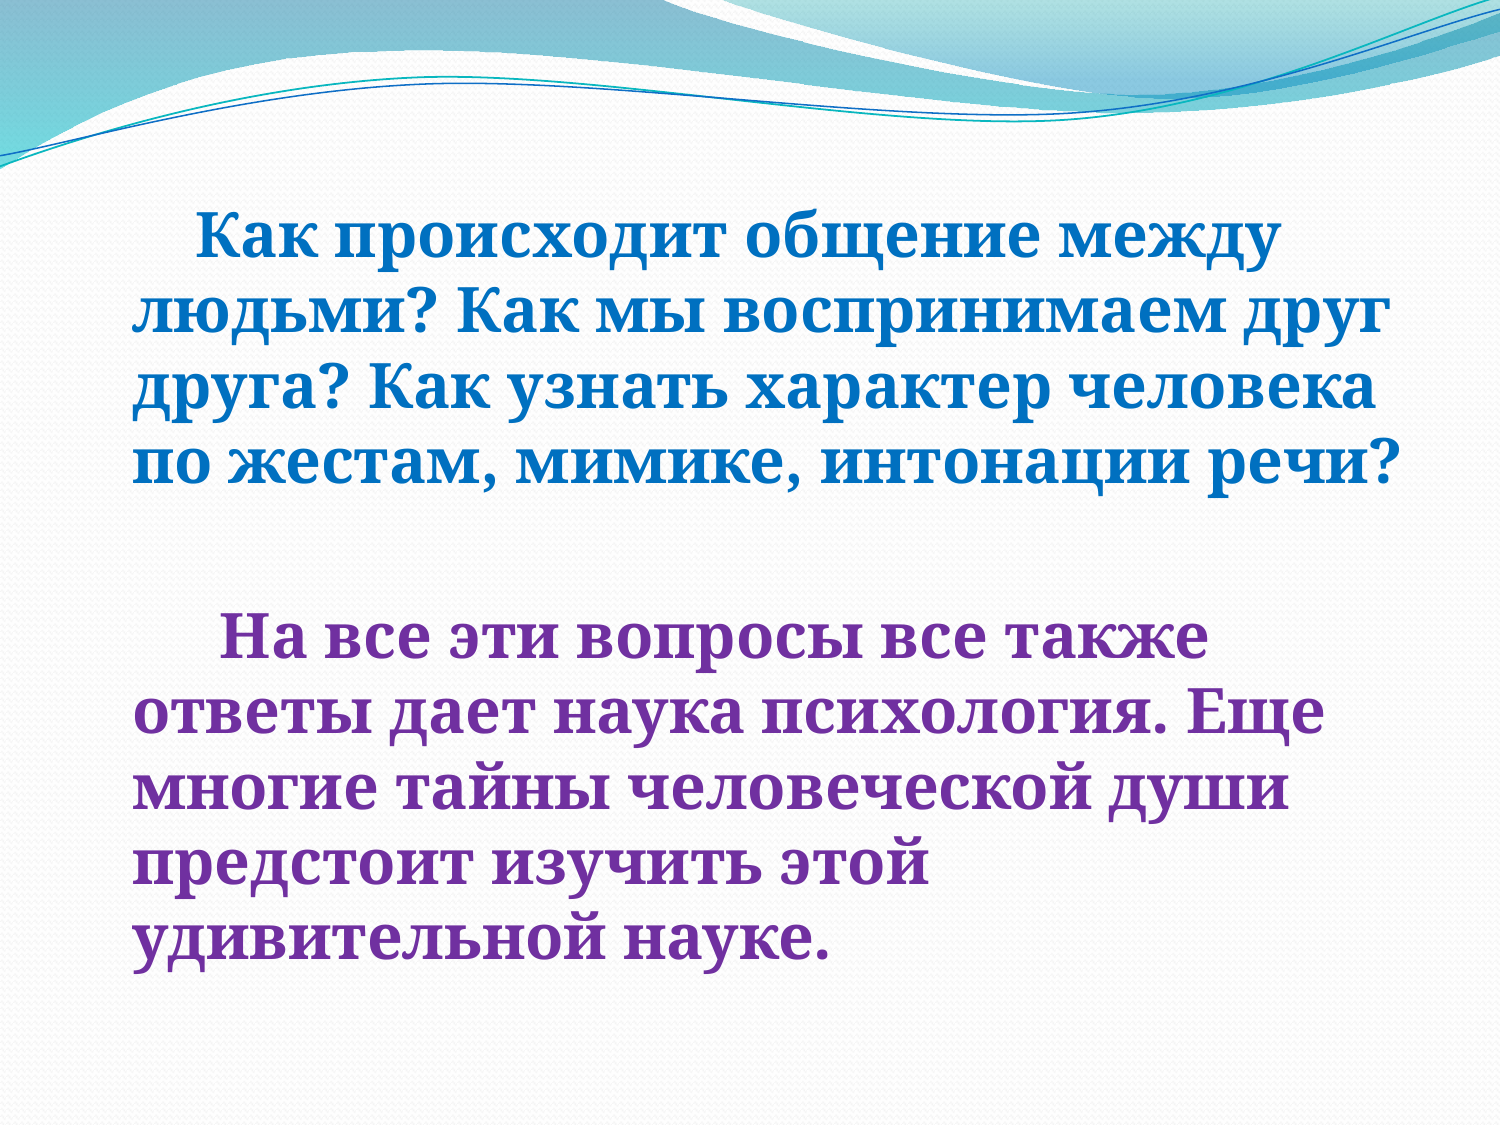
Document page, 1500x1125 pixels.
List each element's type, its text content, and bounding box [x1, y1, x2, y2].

list Как происходит общение между людьми? Как мы воспринимаем друг друга? Как узнать характер человека по жестам, мимике, интонации речи? На все эти вопросы все также ответы дает наука психология. Еще многие тайны человеческой души предстоит изучить этой удивительной науке. [75, 187, 1425, 1055]
